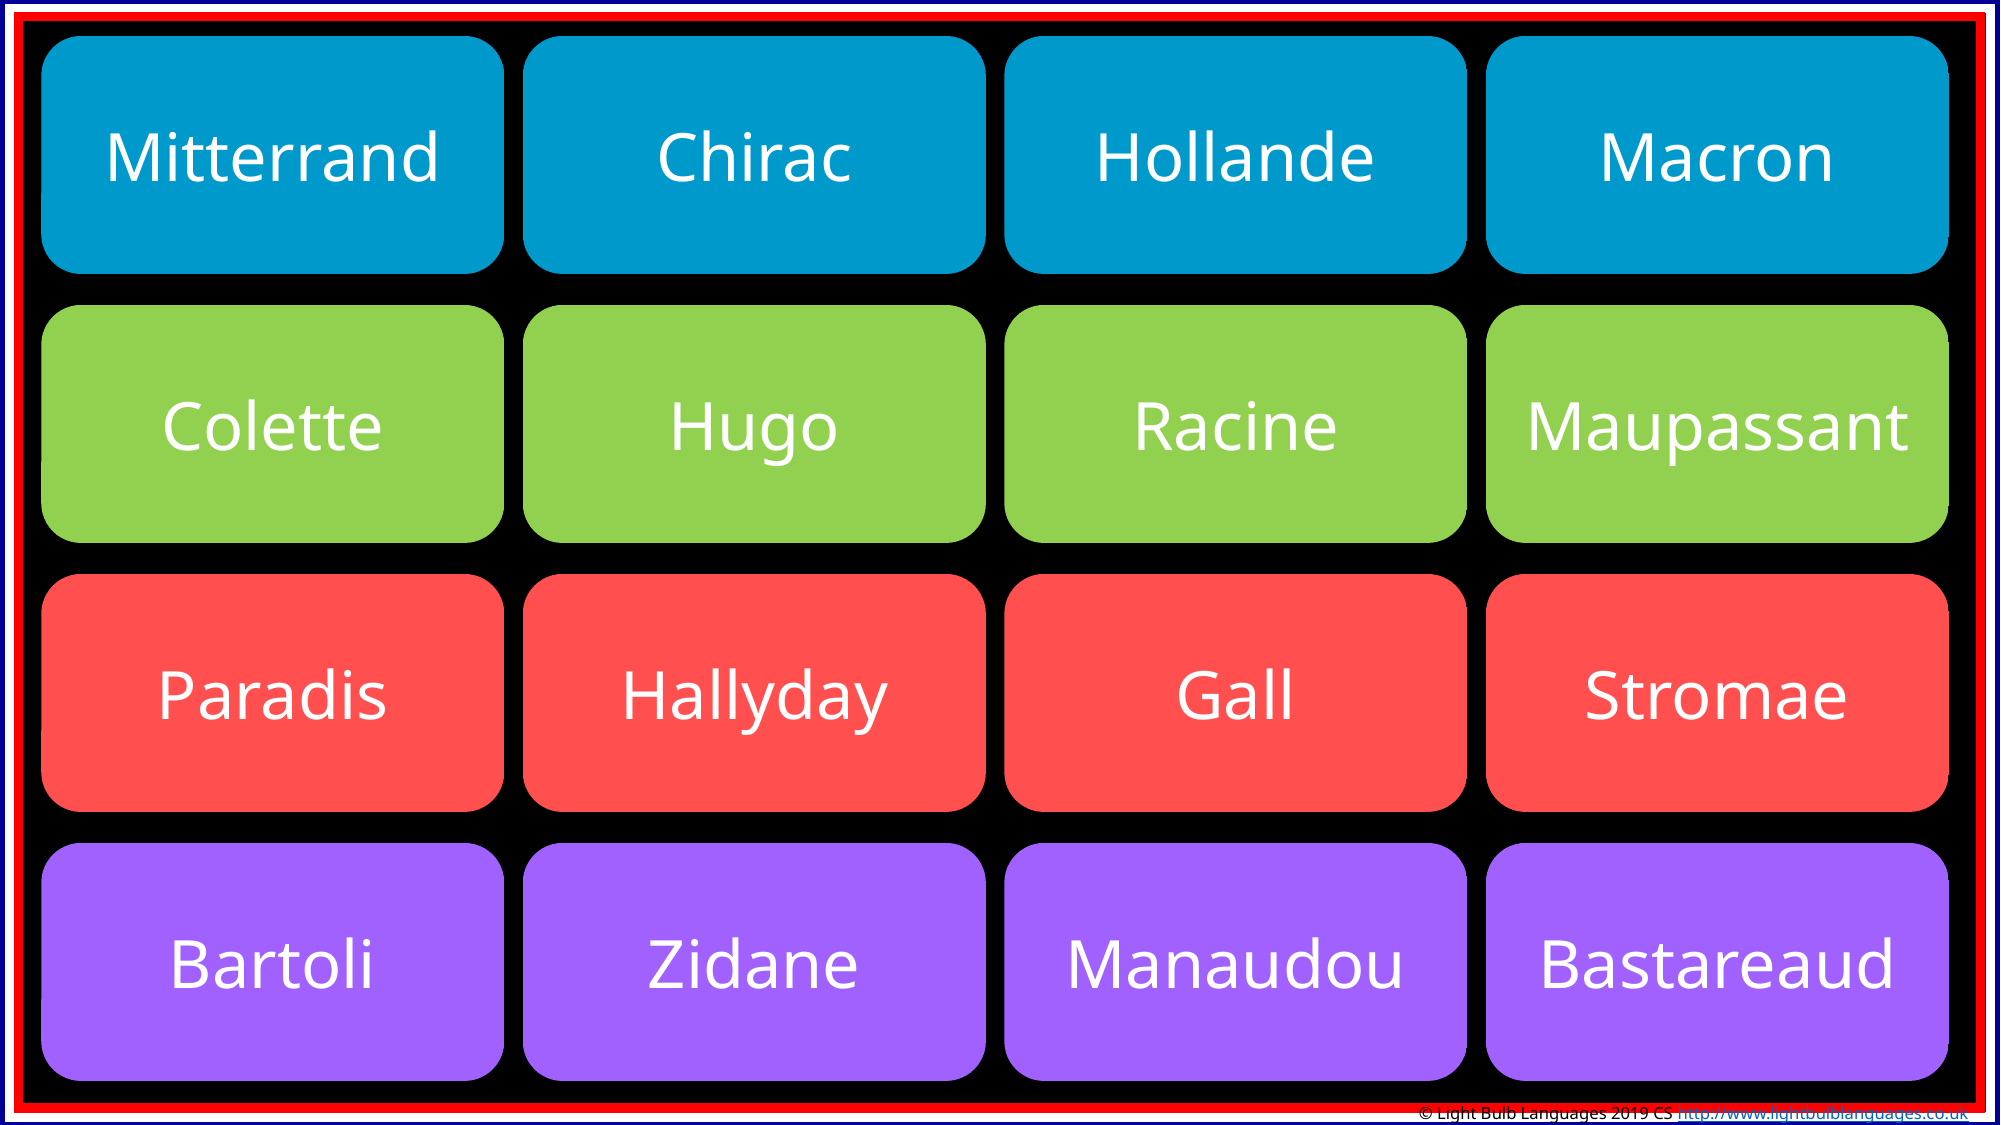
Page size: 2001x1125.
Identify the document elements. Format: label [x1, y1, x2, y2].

text_box [0, 0, 2000, 1125]
